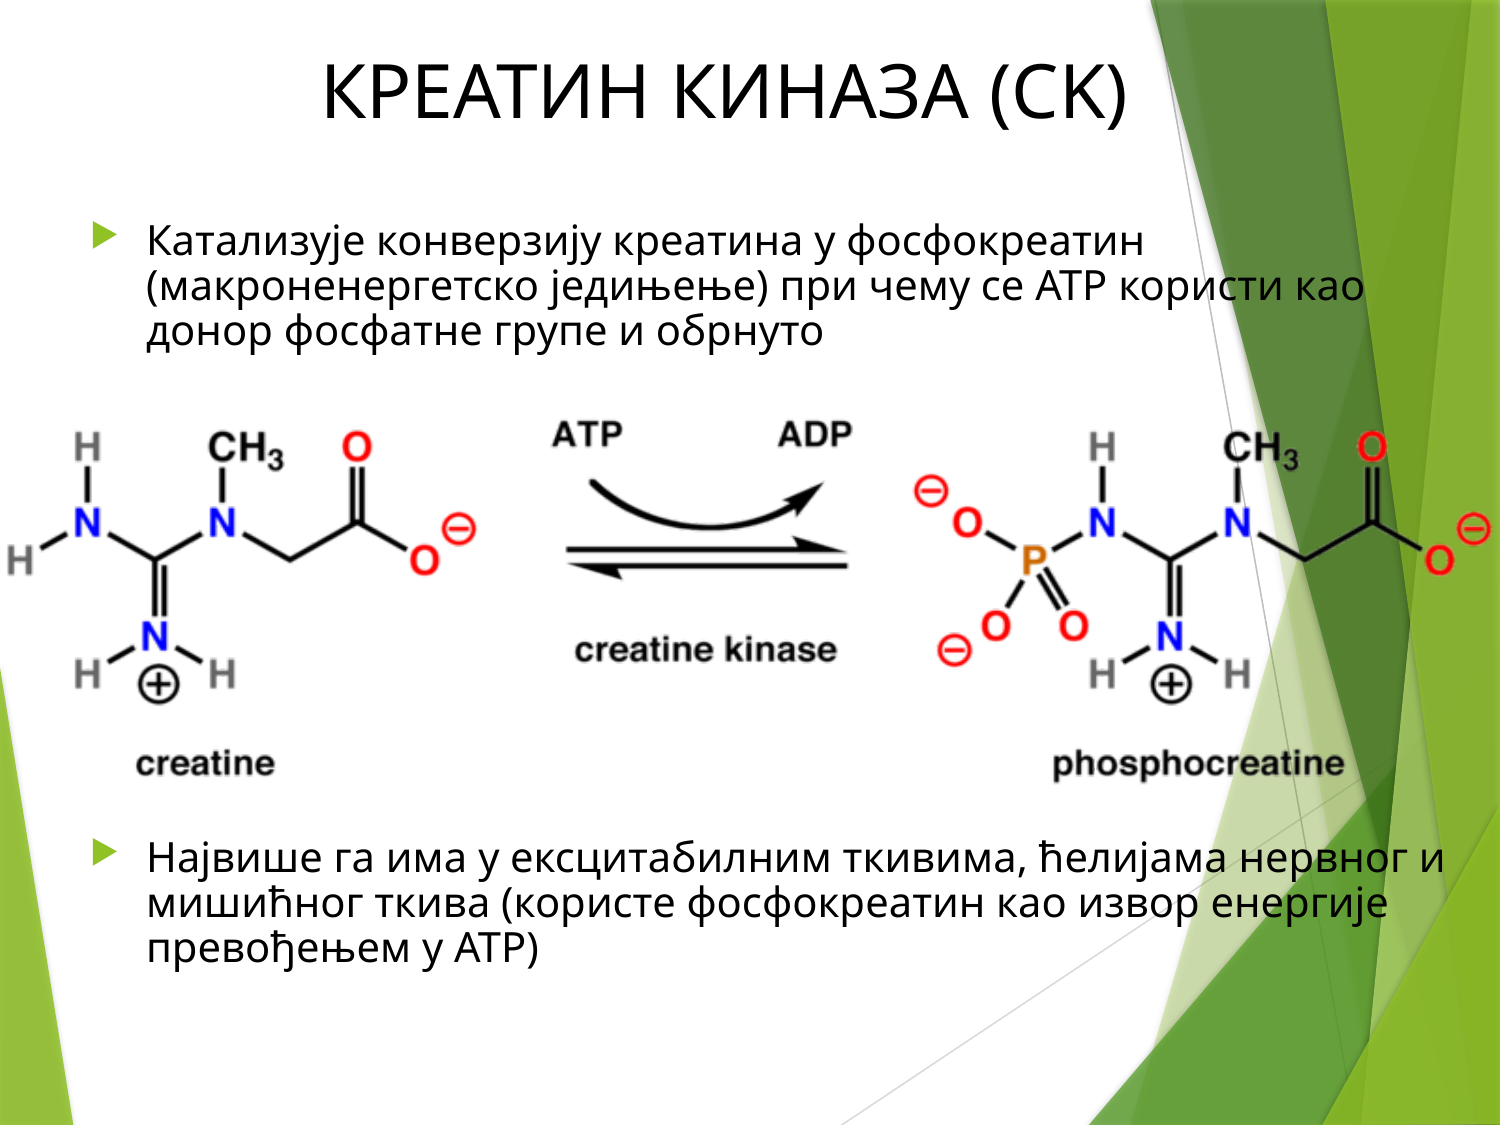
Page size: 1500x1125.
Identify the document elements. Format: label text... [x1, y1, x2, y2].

picture [0, 411, 1500, 789]
text_box Катализује конверзију креатина у фосфокреатин (макроненергетско једињење) при чему се ATP користи као донор фосфатне групе и обрнуто Највише га има у ексцитабилним ткивима, ћелијама нервног и мишићног ткива (користе фосфокреатин као извор енергије превођењем у ATP) [75, 797, 1463, 1100]
text_box КРЕАТИН КИНАЗА (CK) [305, 36, 1500, 223]
text_box Катализује конверзију креатина у фосфокреатин (макроненергетско једињење) при чему се ATP користи као донор фосфатне групе и обрнуто Највише га има у ексцитабилним ткивима, ћелијама нервног и мишићног ткива (користе фосфокреатин као извор енергије превођењем у ATP) [75, 212, 1463, 411]
